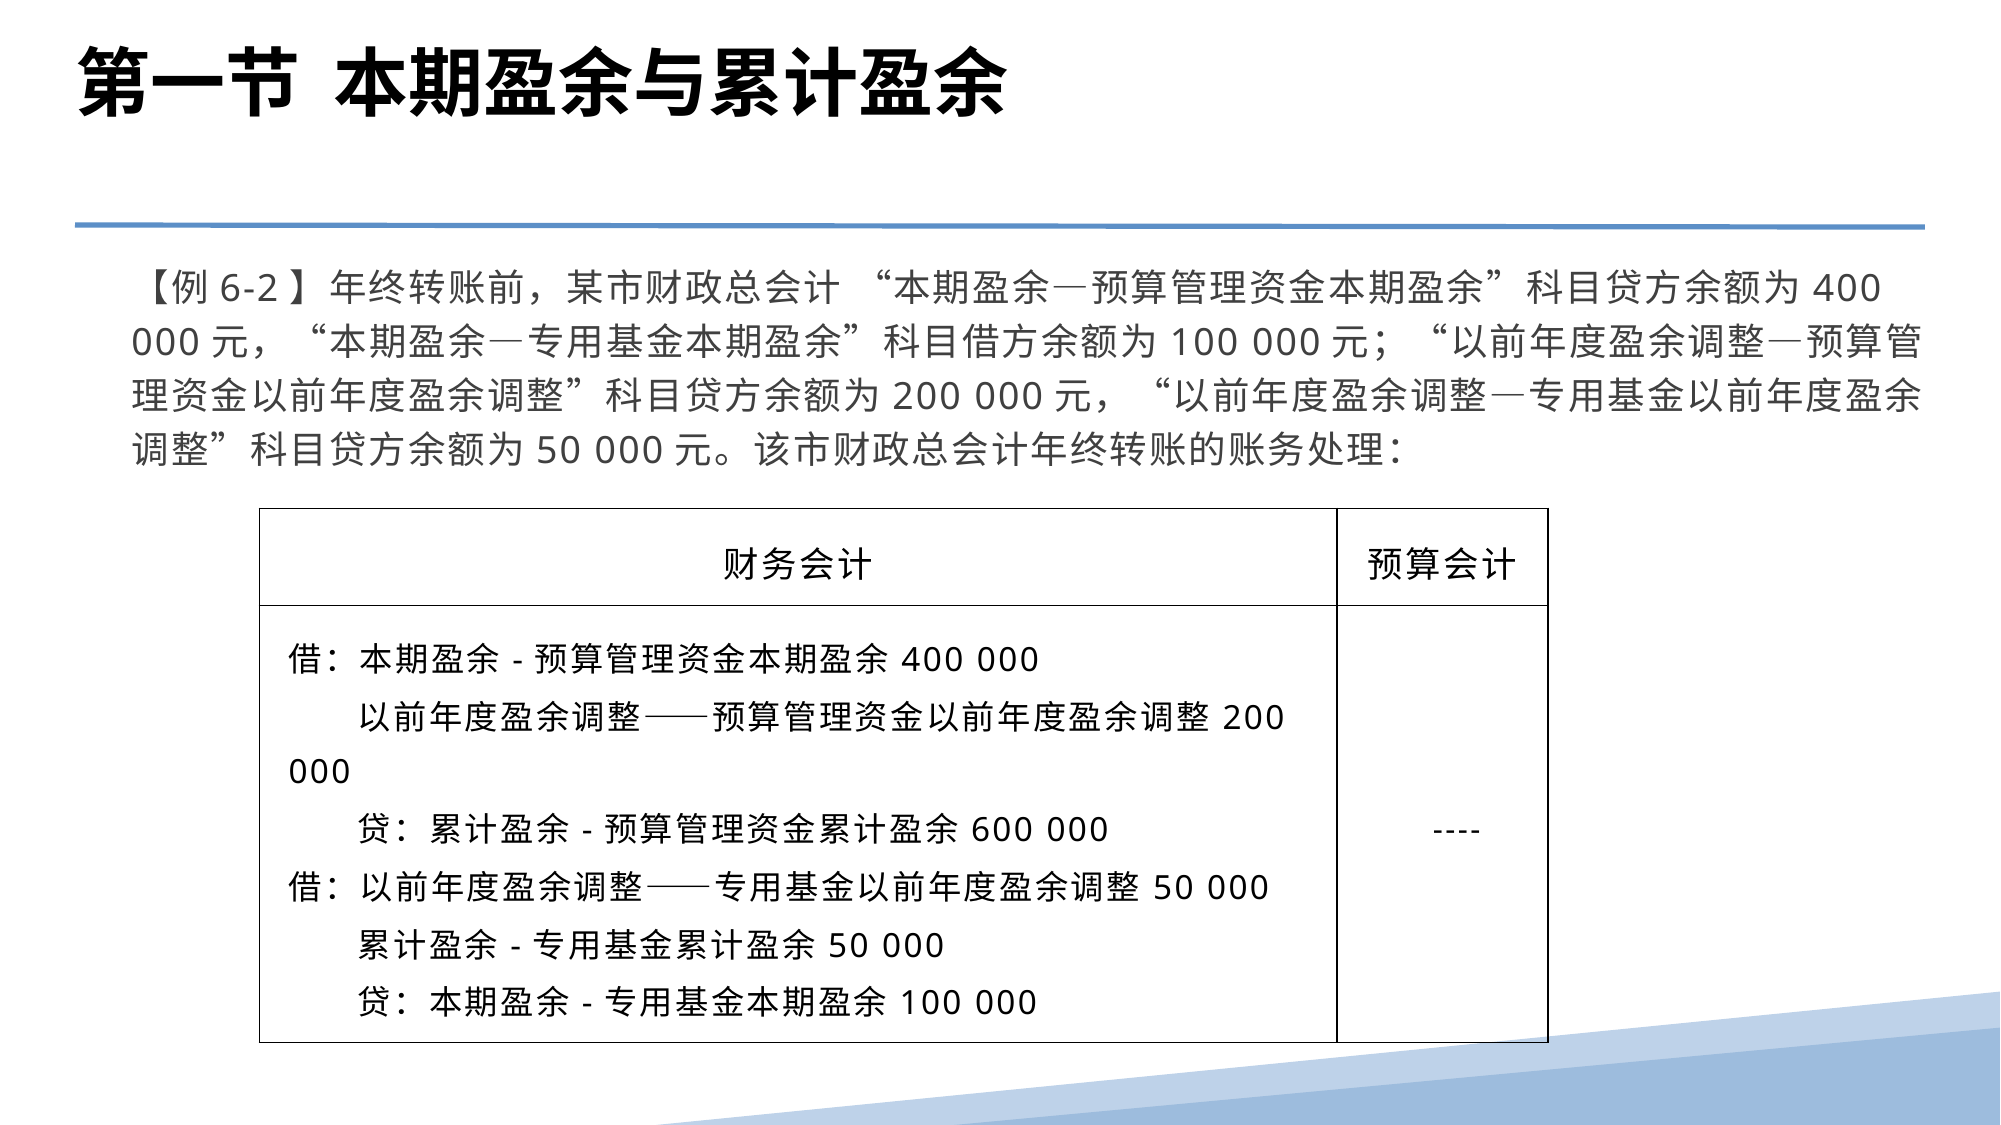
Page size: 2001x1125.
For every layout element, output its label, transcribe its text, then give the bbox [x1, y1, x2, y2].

table_header 预算会计 [1338, 509, 1547, 605]
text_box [74, 224, 1925, 228]
table_cell ---- [1338, 606, 1547, 991]
text_box 第一节 本期盈余与累计盈余 [75, 24, 1925, 125]
text_box 【例6-2】年终转账前，某市财政总会计 “本期盈余—预算管理资金本期盈余”科目贷方余额为400 000元，“本期盈余—专用基金本期盈余”科目借方余额为100 000元；“以前年度盈余调整—预算管理资金以前年度盈余调整”科目贷方余额为200 000元，“以前年度盈余调整—专用基金以前年度盈余调整”科目贷方余额为50 000元。该市财政总会计年终转账的账务处理： [121, 226, 1940, 500]
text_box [656, 991, 2000, 1125]
table_header 财务会计 [260, 509, 1336, 605]
table_cell 借：本期盈余-预算管理资金本期盈余400 000 以前年度盈余调整——预算管理资金以前年度盈余调整200 000 贷：累计盈余-预算管理资金累计盈余600 000 借：以前年度盈余调整——专用基金以前年度盈余调整50 000 累计盈余-专用基金累计盈余50 000 贷：本期盈余-专用基金本期盈余100 000 [260, 606, 1336, 1042]
